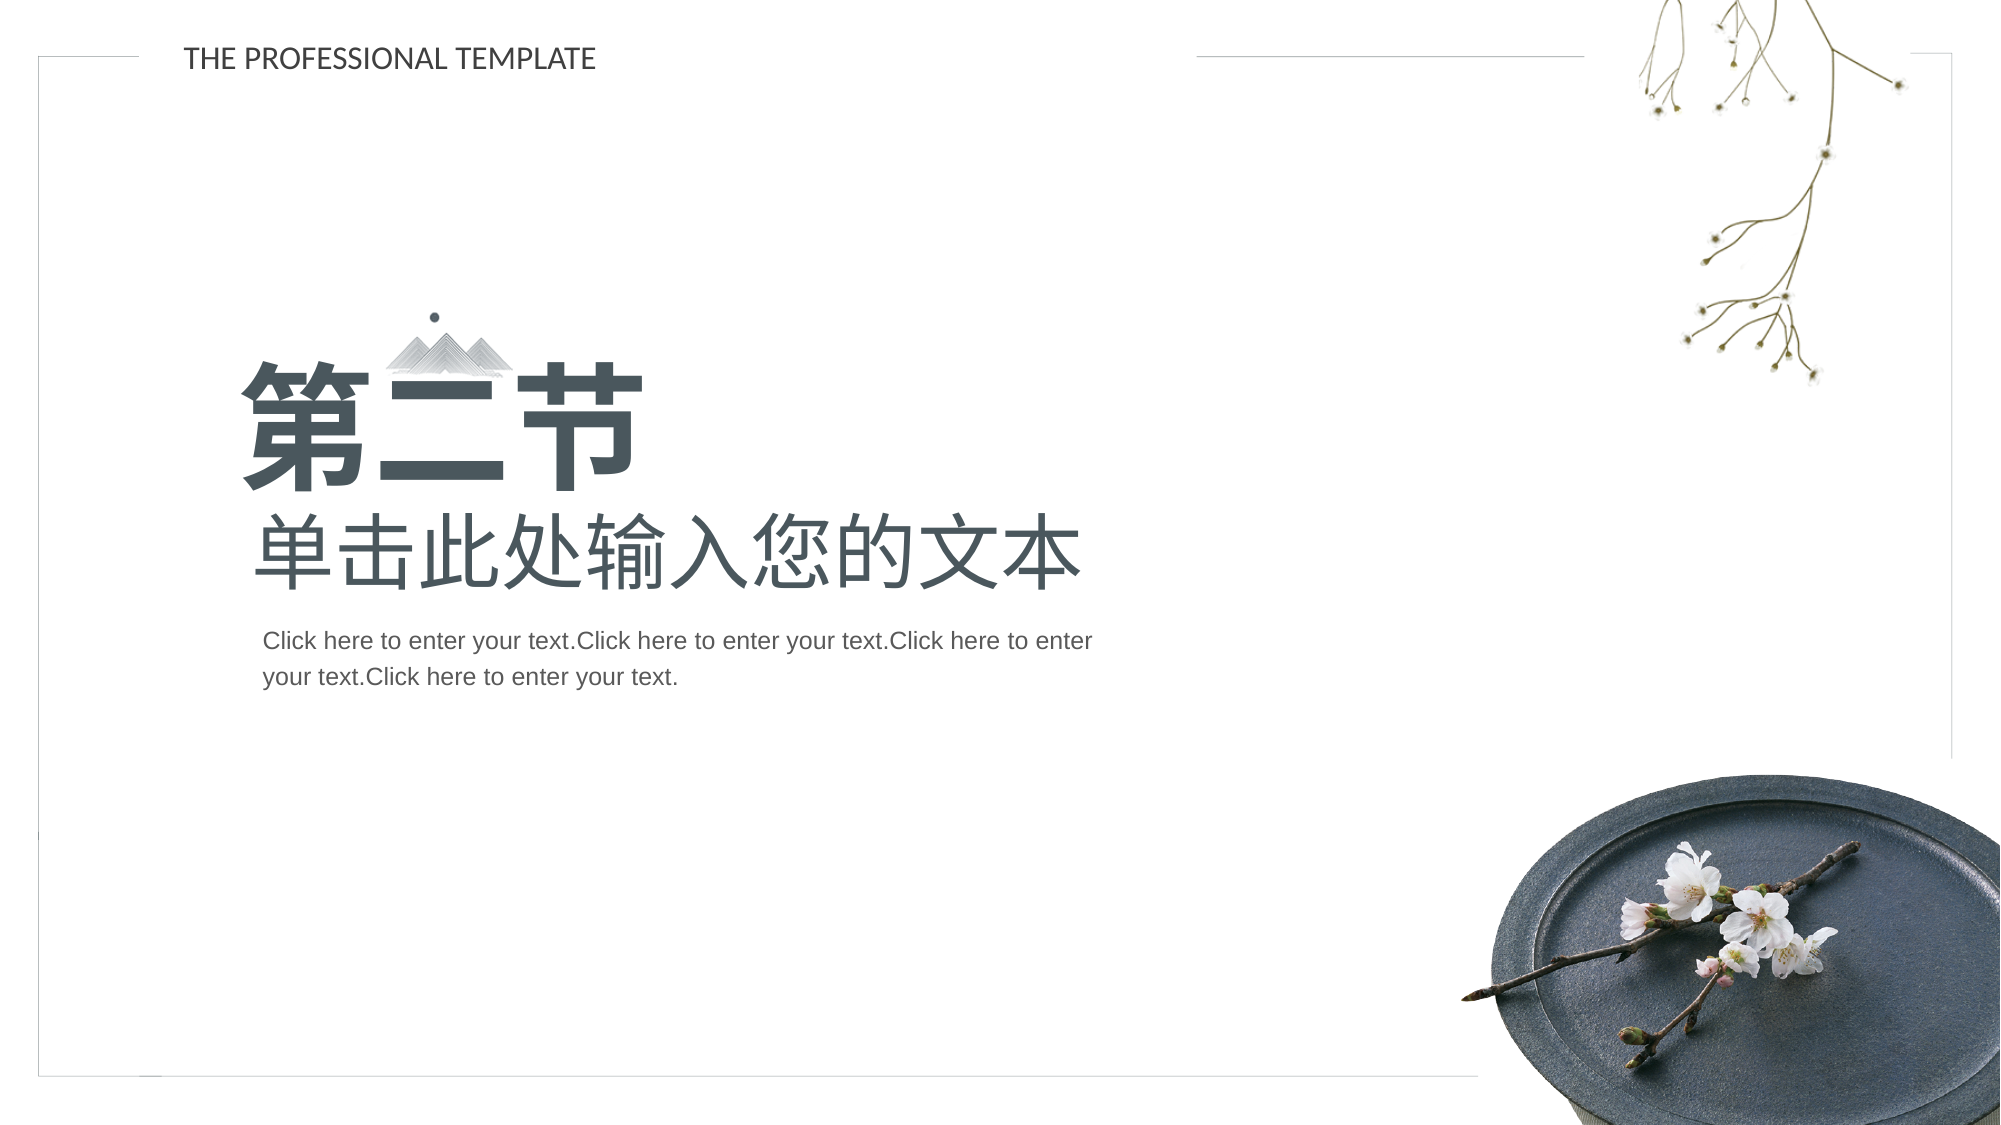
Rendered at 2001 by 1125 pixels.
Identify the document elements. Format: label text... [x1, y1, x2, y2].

picture [375, 296, 533, 394]
text_box Click here to enter your text.Click here to enter your text.Click here to enter your text.Click here to enter your text. [256, 612, 1110, 697]
text_box 第二节 [168, 335, 984, 515]
text_box THE PROFESSIONAL TEMPLATE [168, 29, 1167, 84]
picture [1443, 732, 2000, 1125]
picture [1555, 0, 1952, 410]
text_box 单击此处输入您的文本 [236, 493, 1227, 609]
